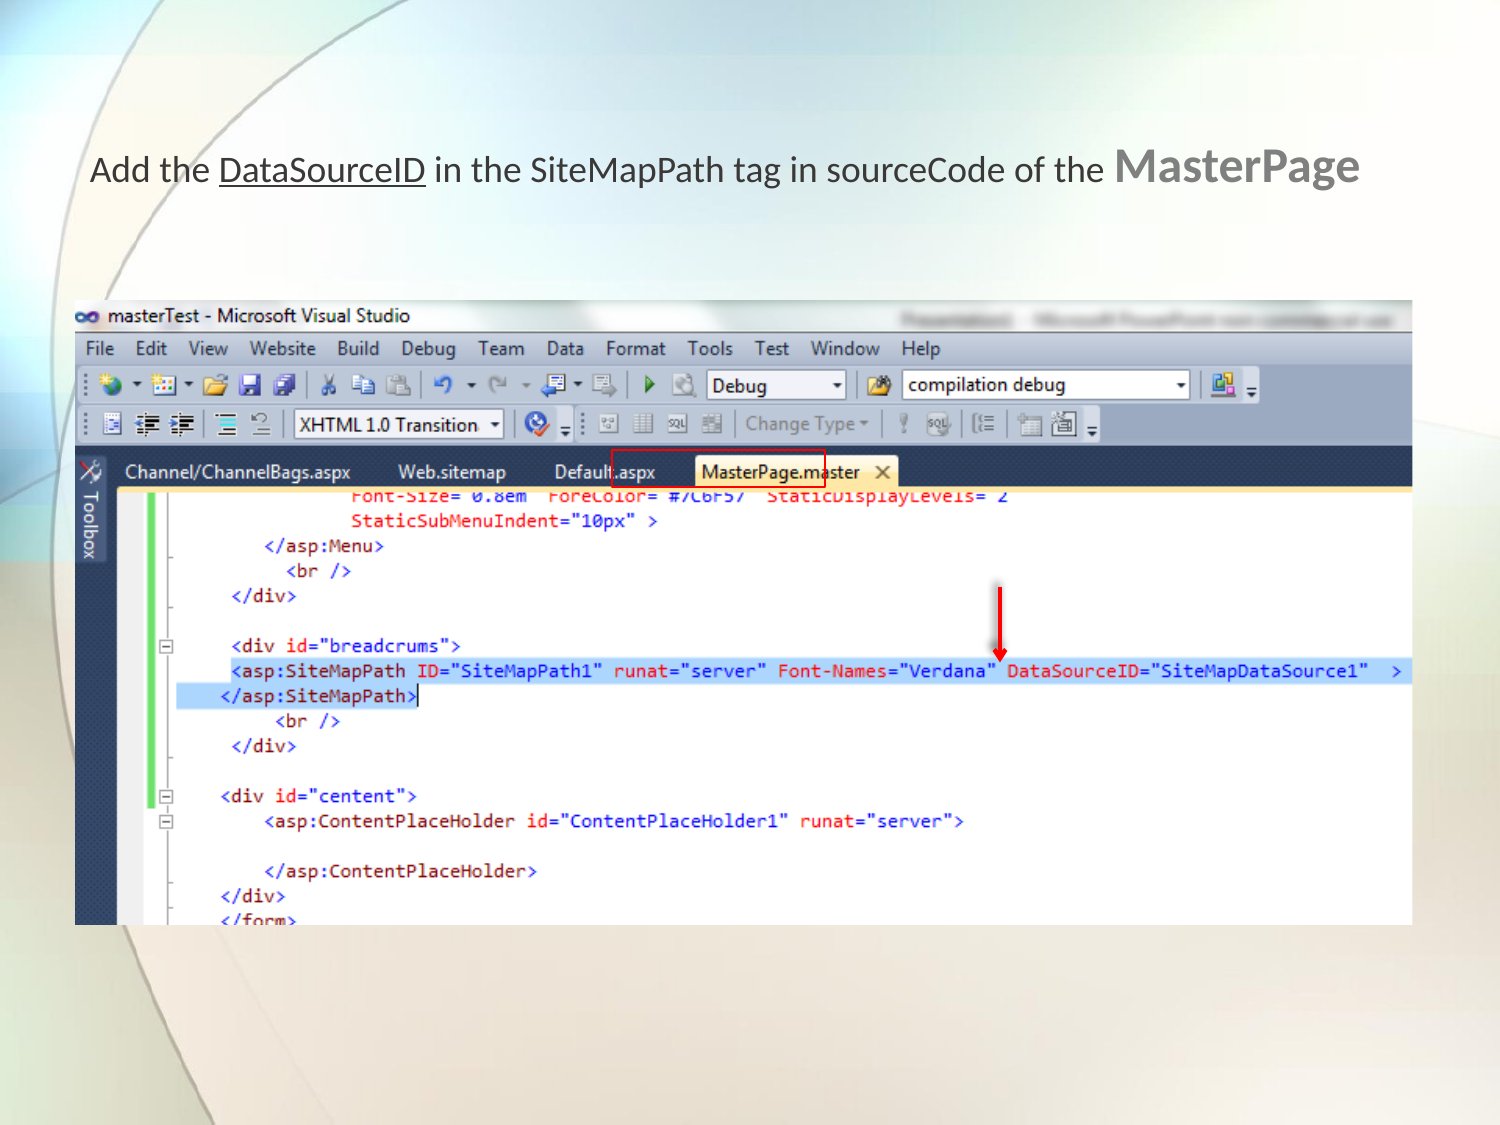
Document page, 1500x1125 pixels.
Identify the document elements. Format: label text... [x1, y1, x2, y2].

picture [0, 0, 1500, 1125]
text_box Add the DataSourceID in the SiteMapPath tag in sourceCode of the MasterPage [75, 124, 1388, 200]
